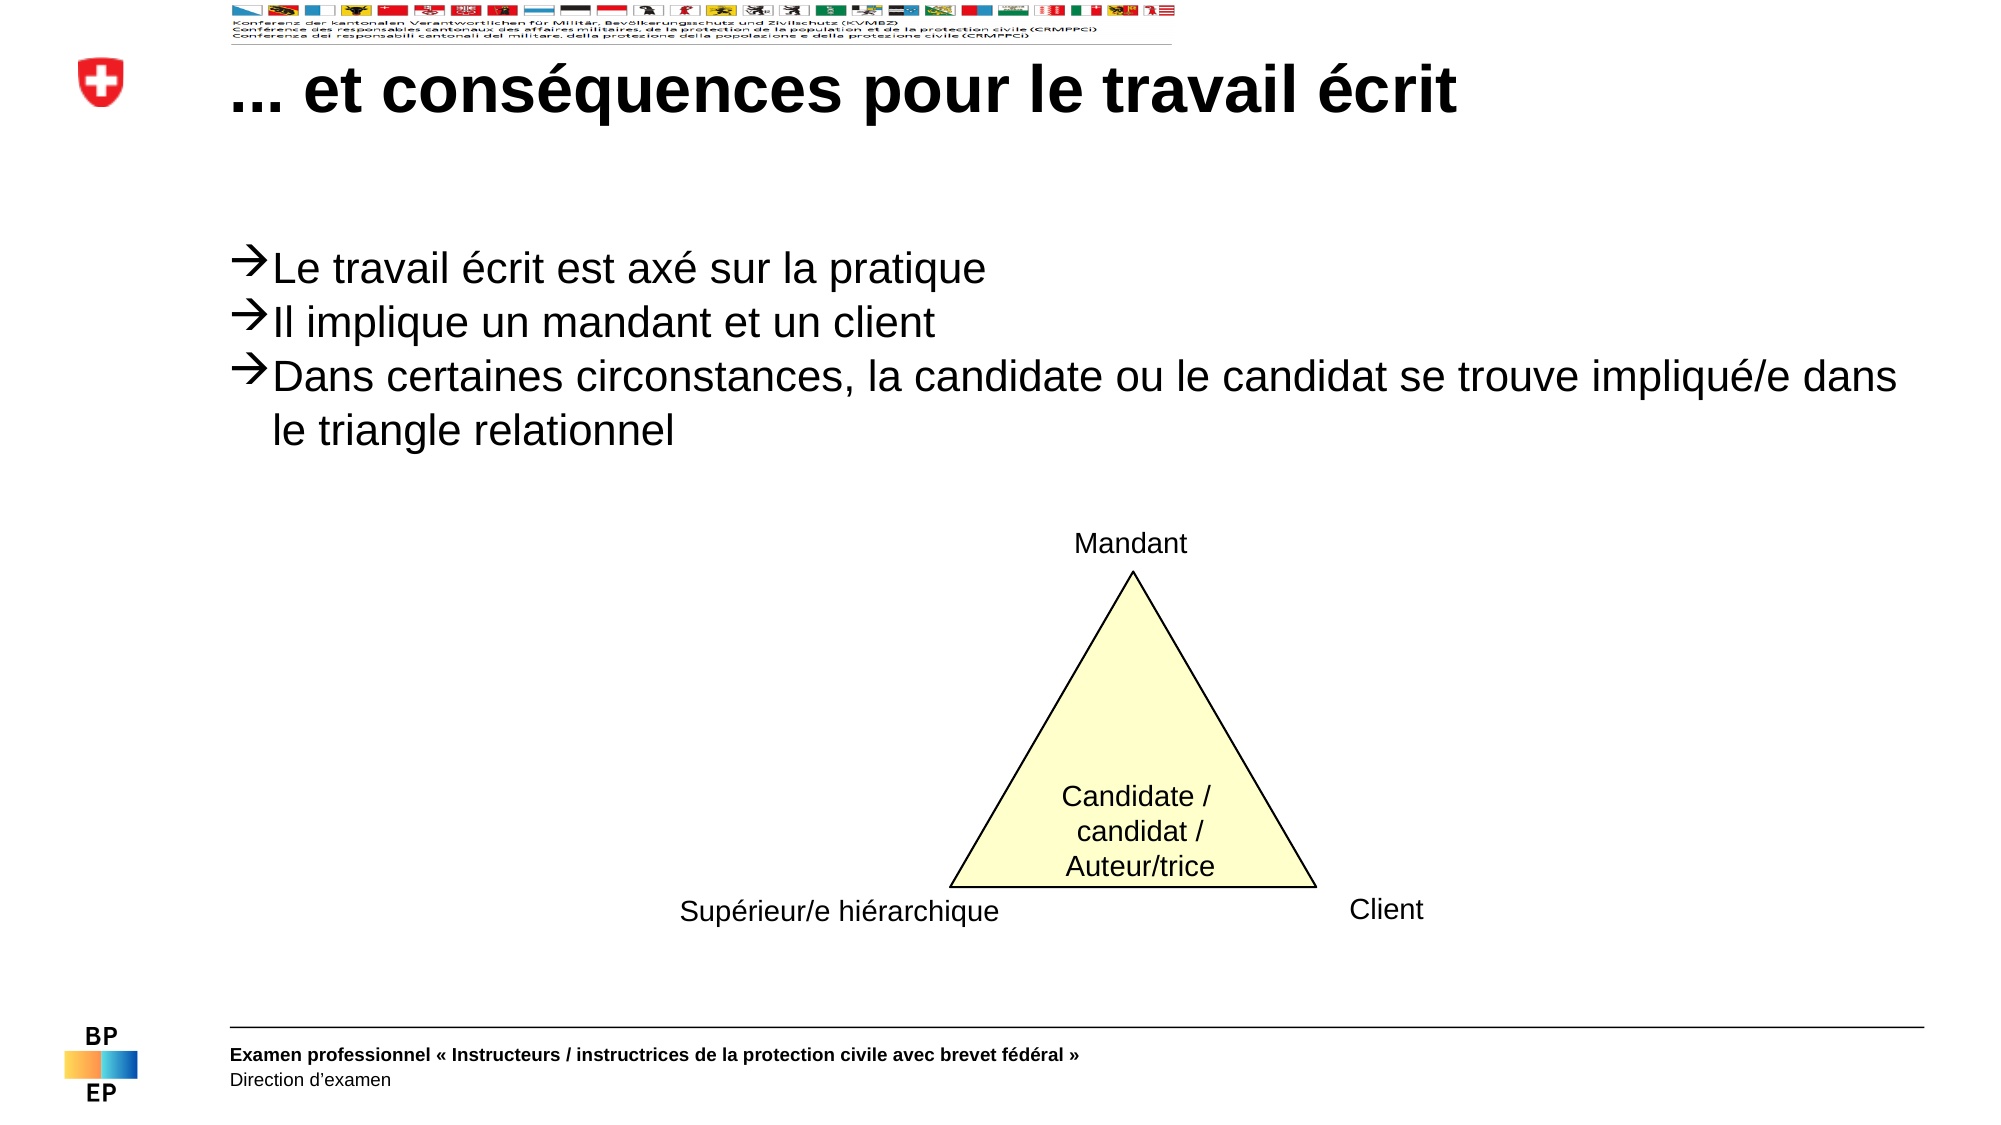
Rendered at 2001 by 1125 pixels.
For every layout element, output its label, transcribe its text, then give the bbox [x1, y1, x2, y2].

text_box Mandant [1059, 516, 1203, 567]
list Le travail écrit est axé sur la pratique Il implique un mandant et un client Dans certaines circonstances, la candidate ou le candidat se trouve impliqué/e dans le triangle relationnel [228, 237, 1922, 981]
text_box [951, 571, 1317, 888]
text_box Client [1334, 883, 1439, 933]
picture [61, 1021, 140, 1106]
picture [229, 4, 1175, 46]
footer Examen professionnel « Instructeurs / instructrices de la protection civile avec brevet fédéral » Direction d’examen [229, 1040, 1177, 1088]
text_box Supérieur/e hiérarchique [664, 884, 1015, 935]
text_box Candidate / candidat / Auteur/trice [1046, 770, 1235, 890]
title ... et conséquences pour le travail écrit [229, 50, 1922, 199]
